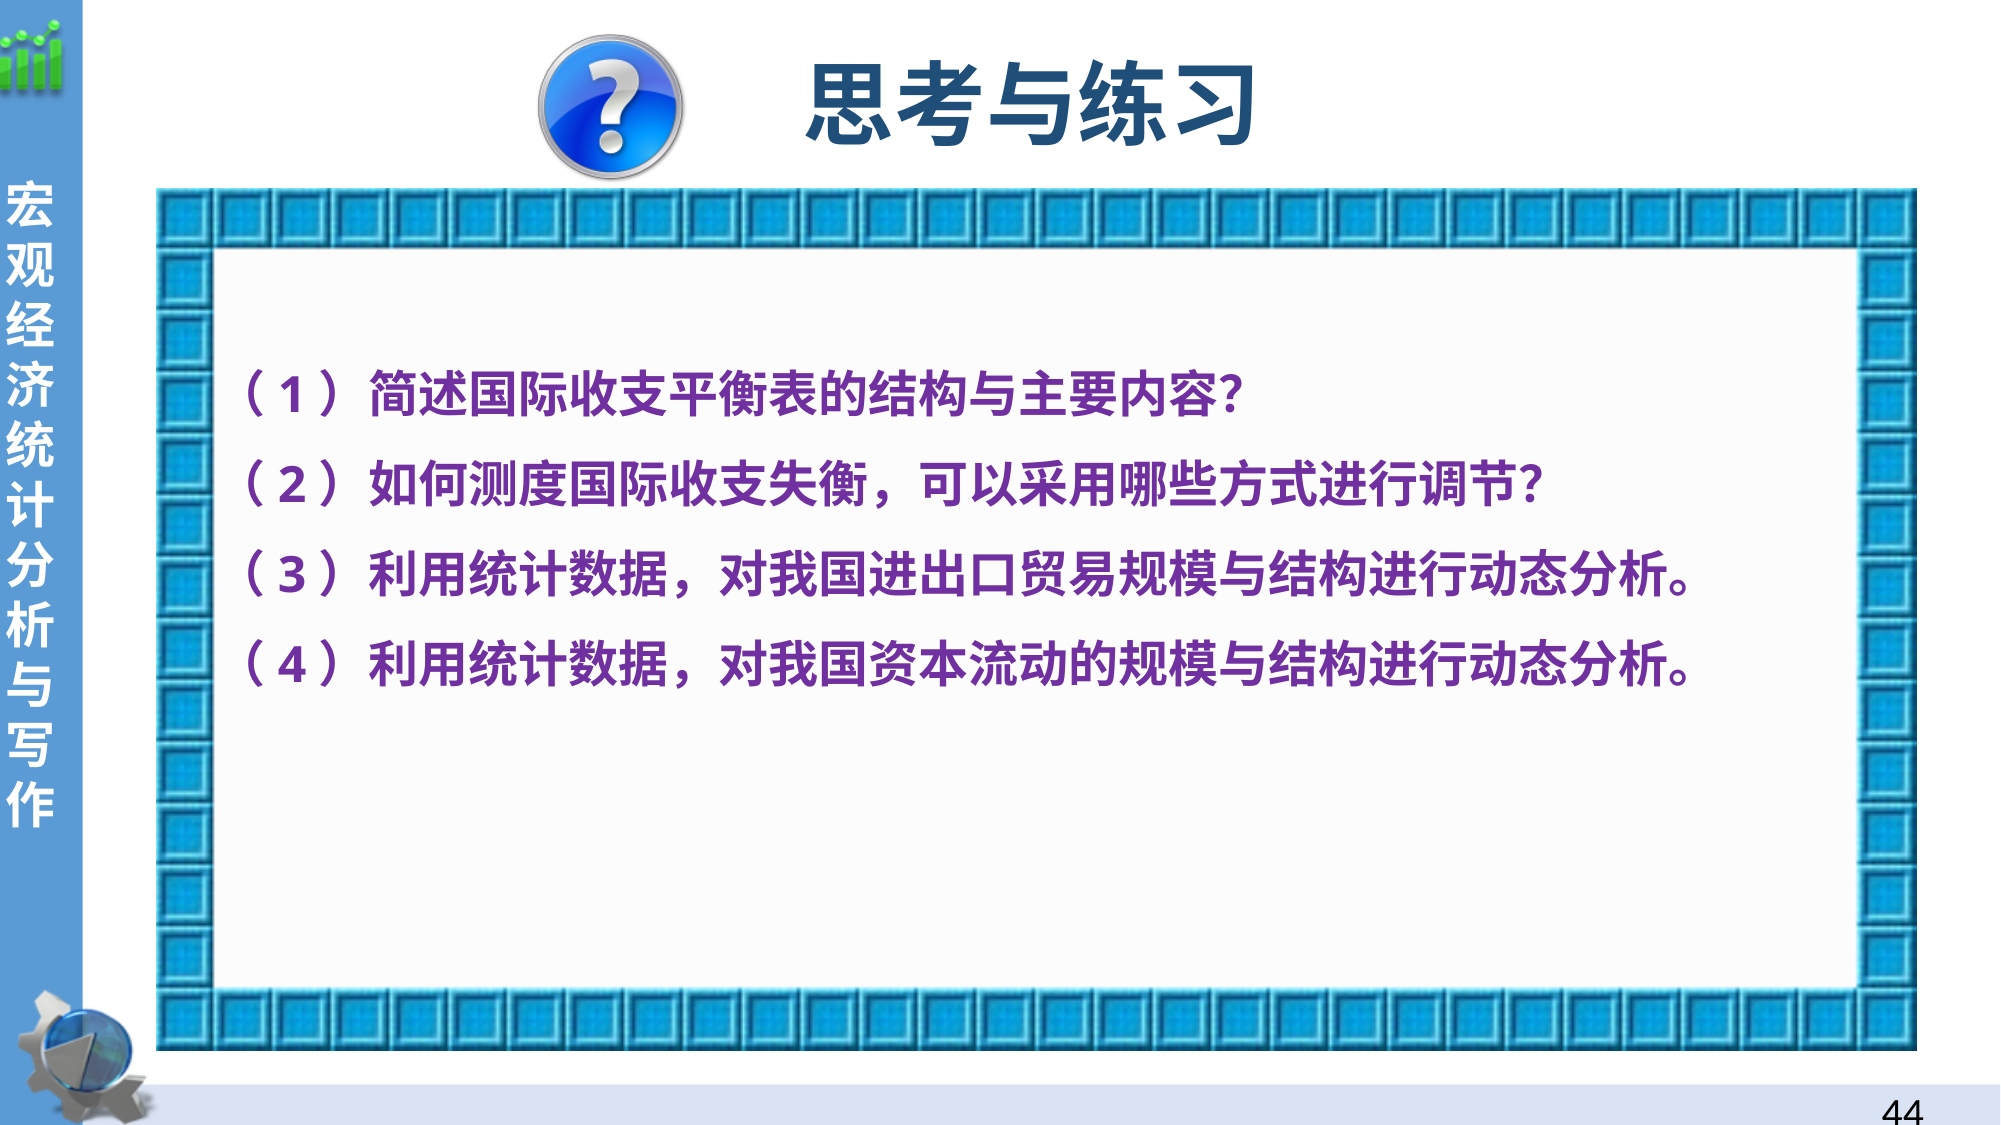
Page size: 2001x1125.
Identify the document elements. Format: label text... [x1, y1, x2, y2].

picture [536, 33, 687, 184]
title 思考与练习 [220, 0, 1844, 188]
text_box 43 [1786, 1085, 1940, 1125]
picture [0, 0, 2001, 1125]
